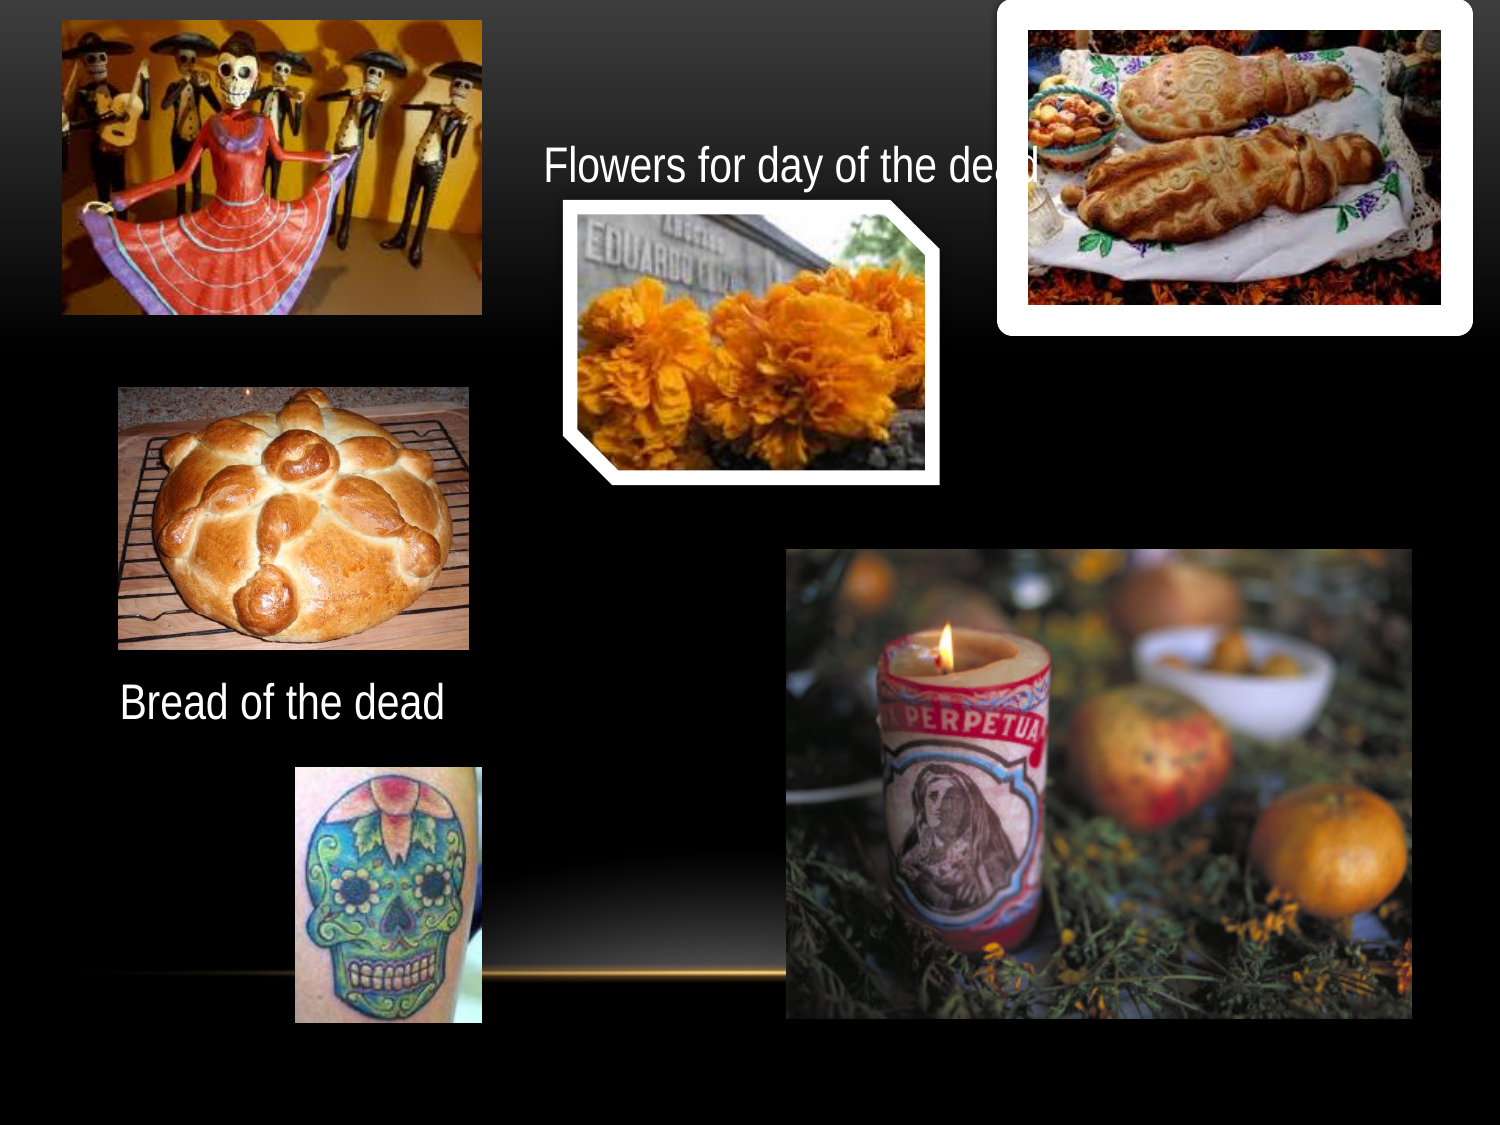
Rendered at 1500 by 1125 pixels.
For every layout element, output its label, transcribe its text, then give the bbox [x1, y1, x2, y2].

text_box Flowers for day of the dead [528, 124, 1022, 200]
picture [0, 0, 1500, 1125]
text_box Bread of the dead [104, 662, 480, 738]
picture [1027, 29, 1442, 306]
